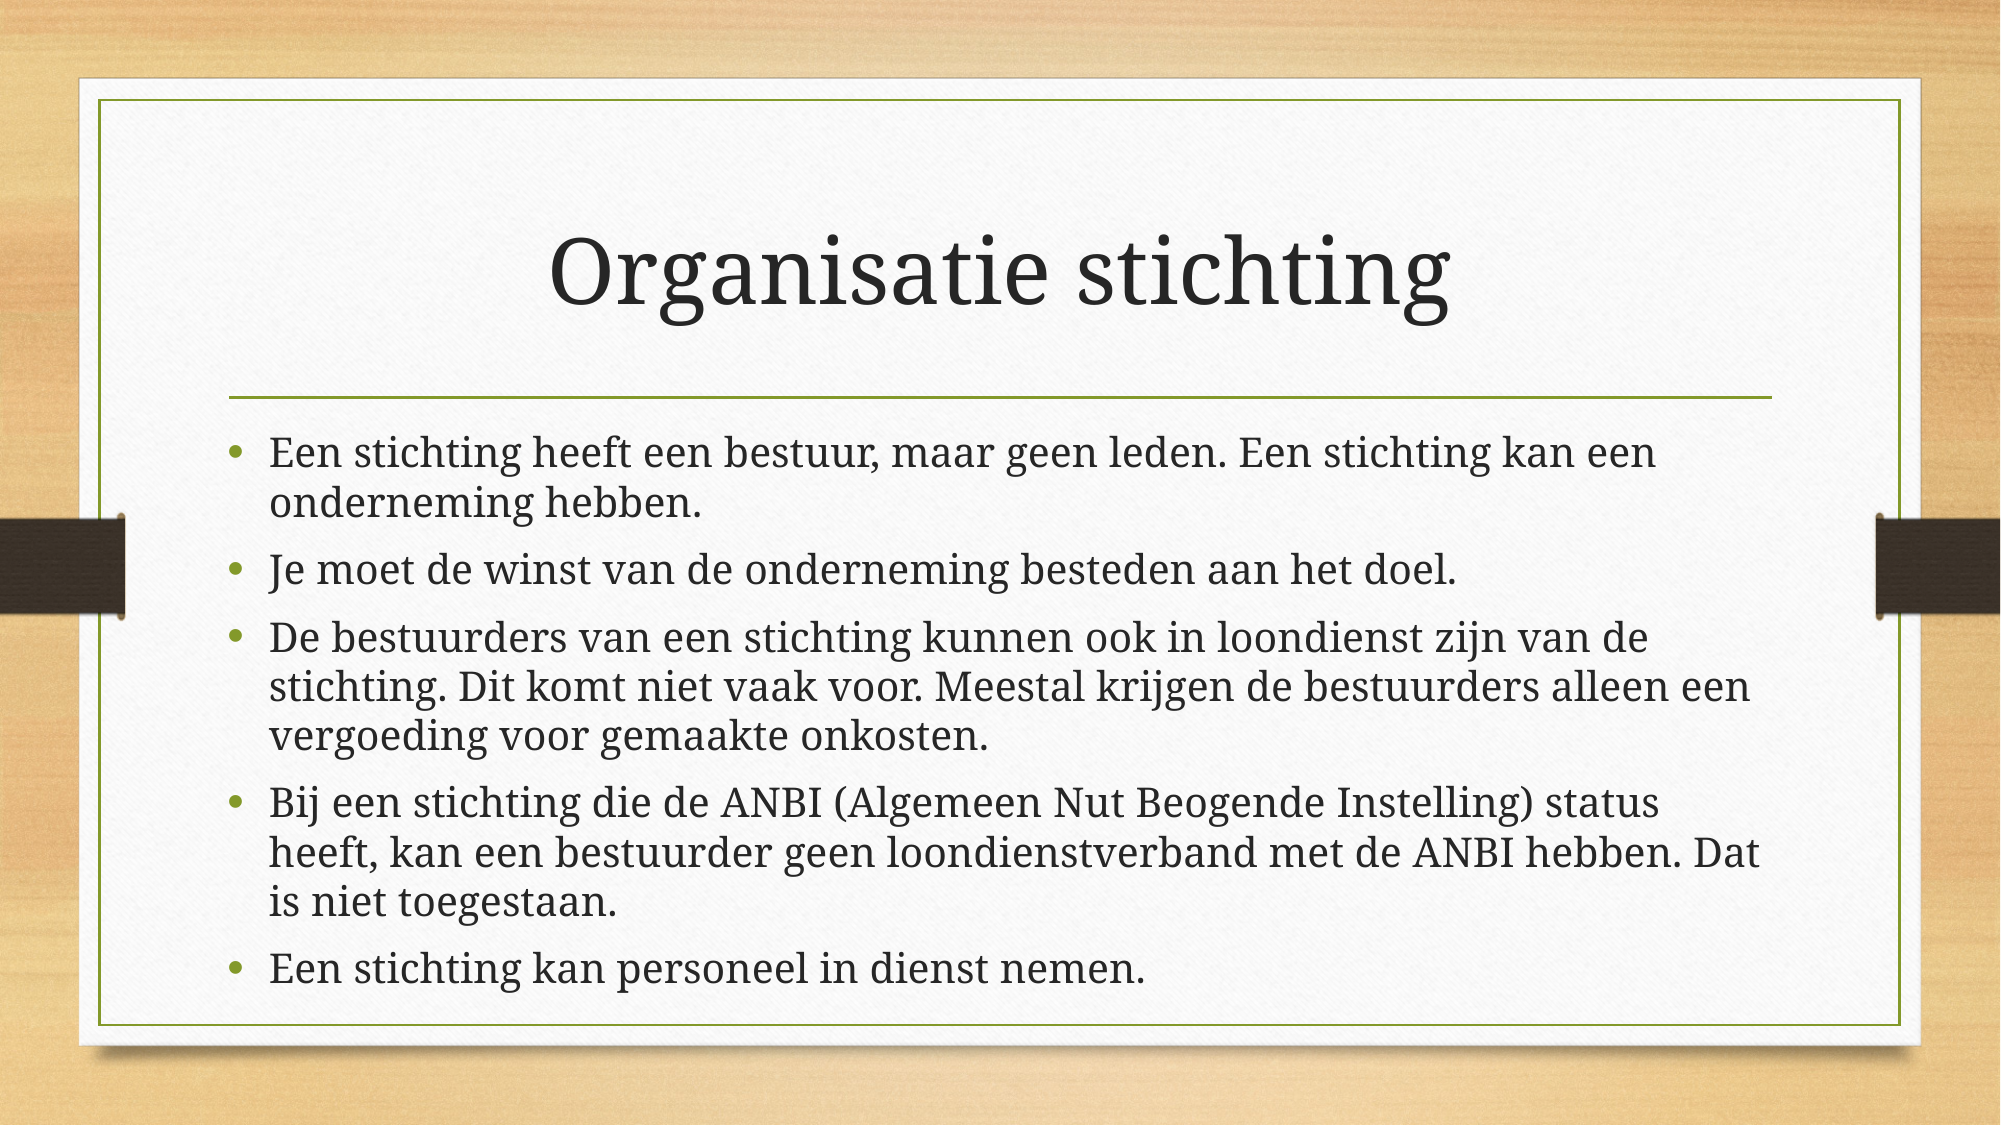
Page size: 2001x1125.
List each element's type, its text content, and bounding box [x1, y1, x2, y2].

picture [0, 0, 2001, 1125]
title Organisatie stichting [212, 161, 1788, 375]
list Een stichting heeft een bestuur, maar geen leden. Een stichting kan een onderneming hebben. Je moet de winst van de onderneming besteden aan het doel. De bestuurders van een stichting kunnen ook in loondienst zijn van de stichting. Dit komt niet vaak voor. Meestal krijgen de bestuurders alleen een vergoeding voor gemaakte onkosten. Bij een stichting die de ANBI (Algemeen Nut Beogende Instelling) status heeft, kan een bestuurder geen loondienstverband met de ANBI hebben. Dat is niet toegestaan. Een stichting kan personeel in dienst nemen. [212, 419, 1788, 1004]
